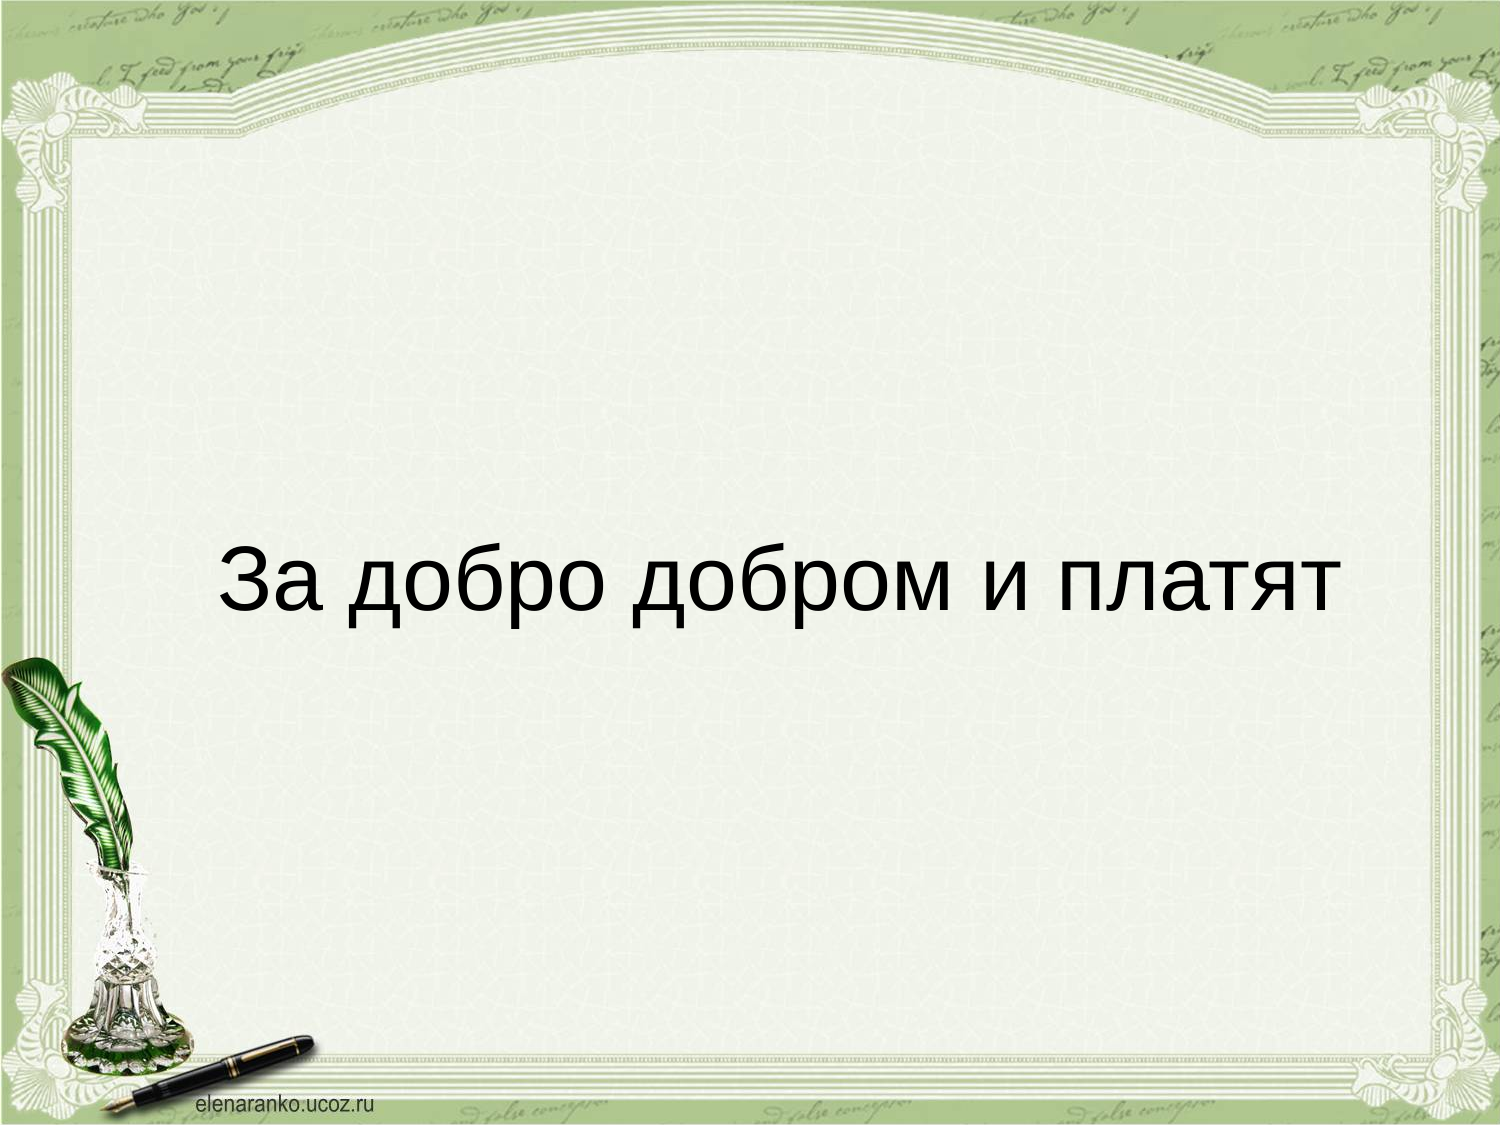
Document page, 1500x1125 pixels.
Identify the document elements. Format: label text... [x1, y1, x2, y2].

title За добро добром и платят [105, 480, 1456, 668]
picture [0, 0, 1500, 1125]
